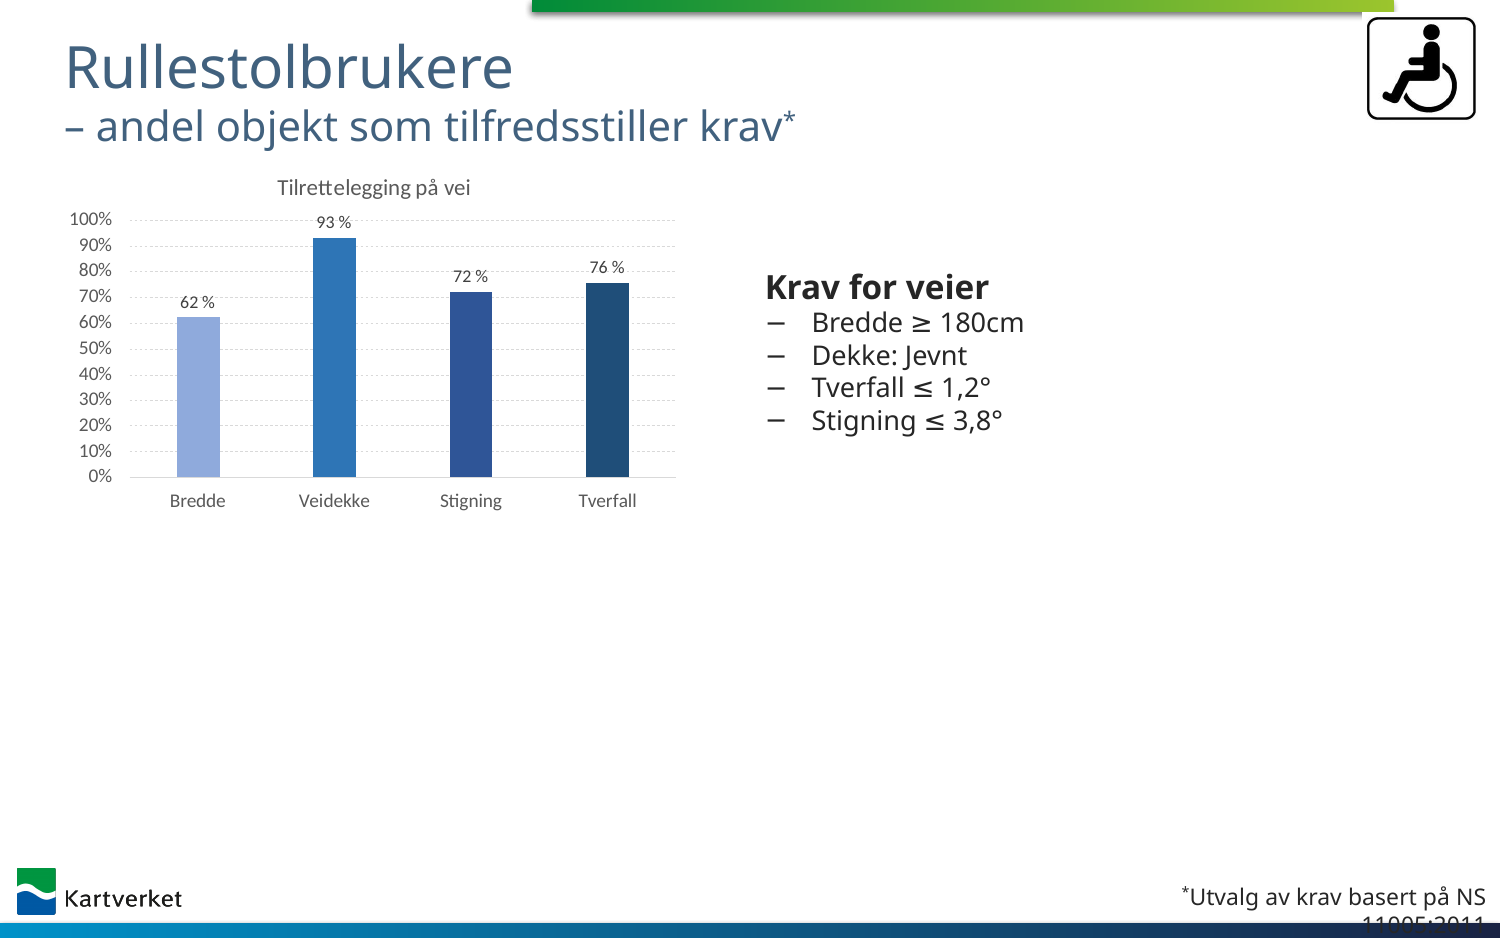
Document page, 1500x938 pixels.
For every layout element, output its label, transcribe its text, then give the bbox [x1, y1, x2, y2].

text_box *Utvalg av krav basert på NS 11005:2011 [1068, 873, 1500, 938]
picture [62, 166, 687, 519]
text_box Krav for veier Bredde ≥ 180cm Dekke: Jevnt Tverfall ≤ 1,2° Stigning ≤ 3,8° [750, 258, 1234, 444]
text_box Rullestolbrukere – andel objekt som tilfredsstiller krav* [49, 25, 1431, 158]
picture [1362, 12, 1481, 126]
